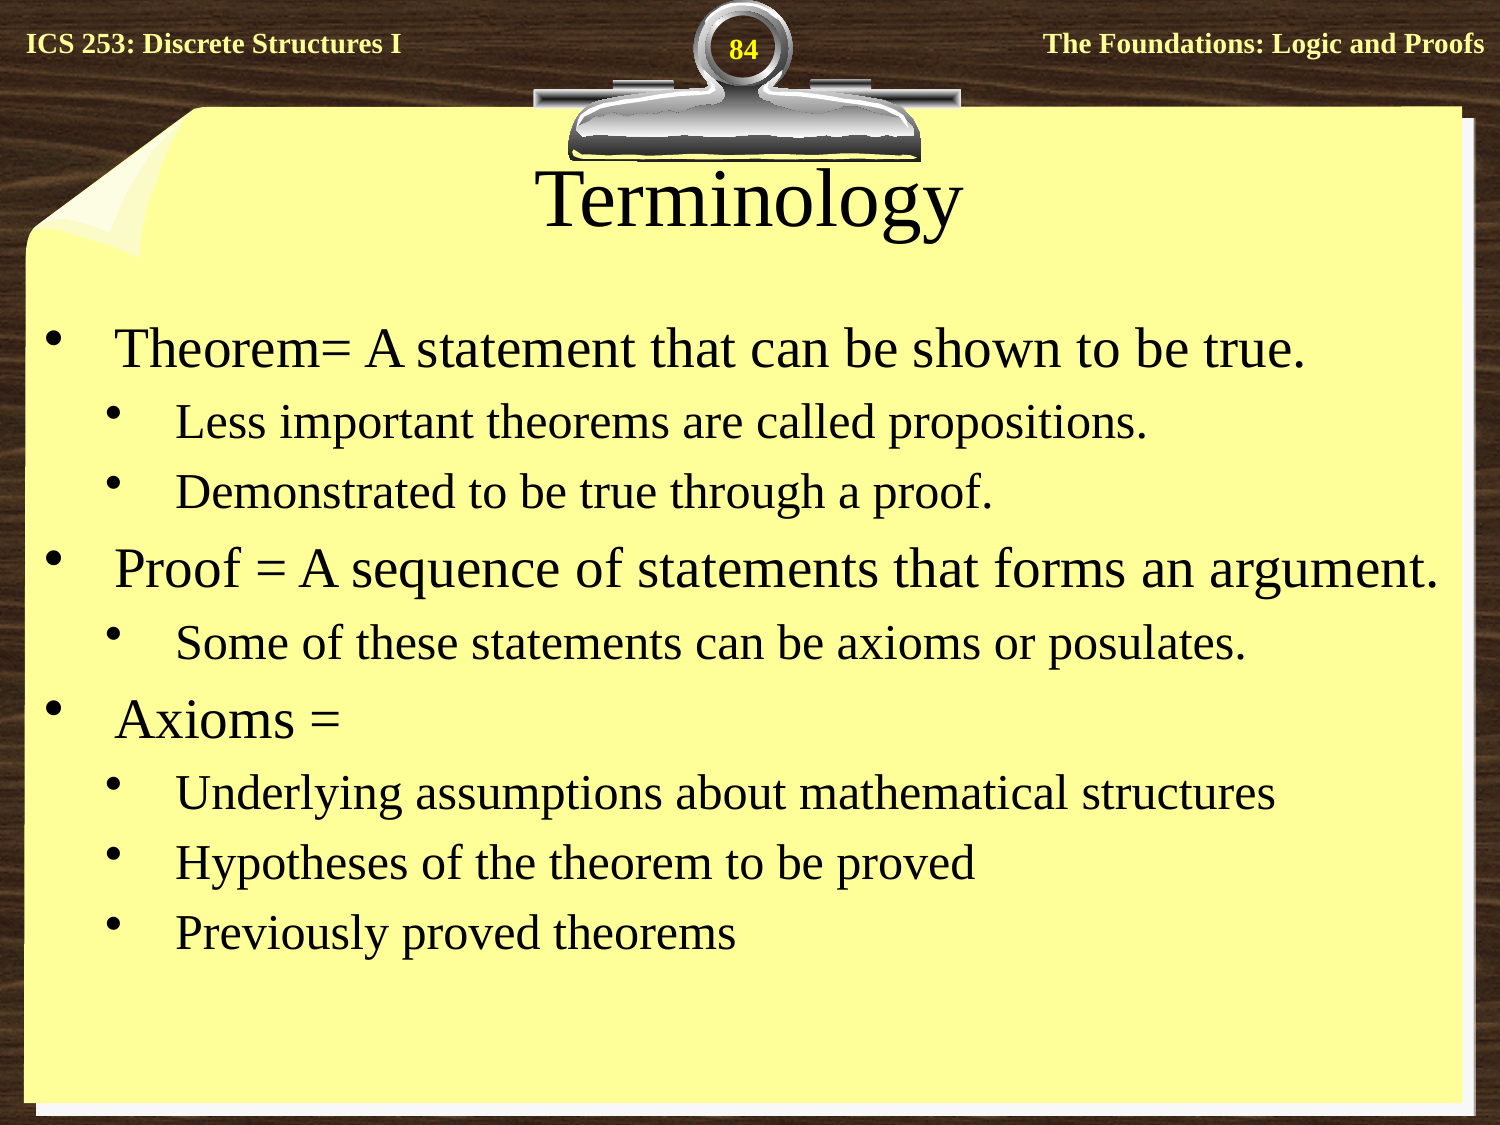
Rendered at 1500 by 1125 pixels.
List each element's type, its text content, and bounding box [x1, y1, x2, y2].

slide_number 84 [423, 5, 774, 91]
list Theorem= A statement that can be shown to be true. Less important theorems are called propositions. Demonstrated to be true through a proof. Proof = A sequence of statements that forms an argument. Some of these statements can be axioms or posulates. Axioms = Underlying assumptions about mathematical structures Hypotheses of the theorem to be proved Previously proved theorems [29, 302, 1467, 1037]
picture [0, 0, 1500, 1125]
title Terminology [112, 137, 1388, 250]
